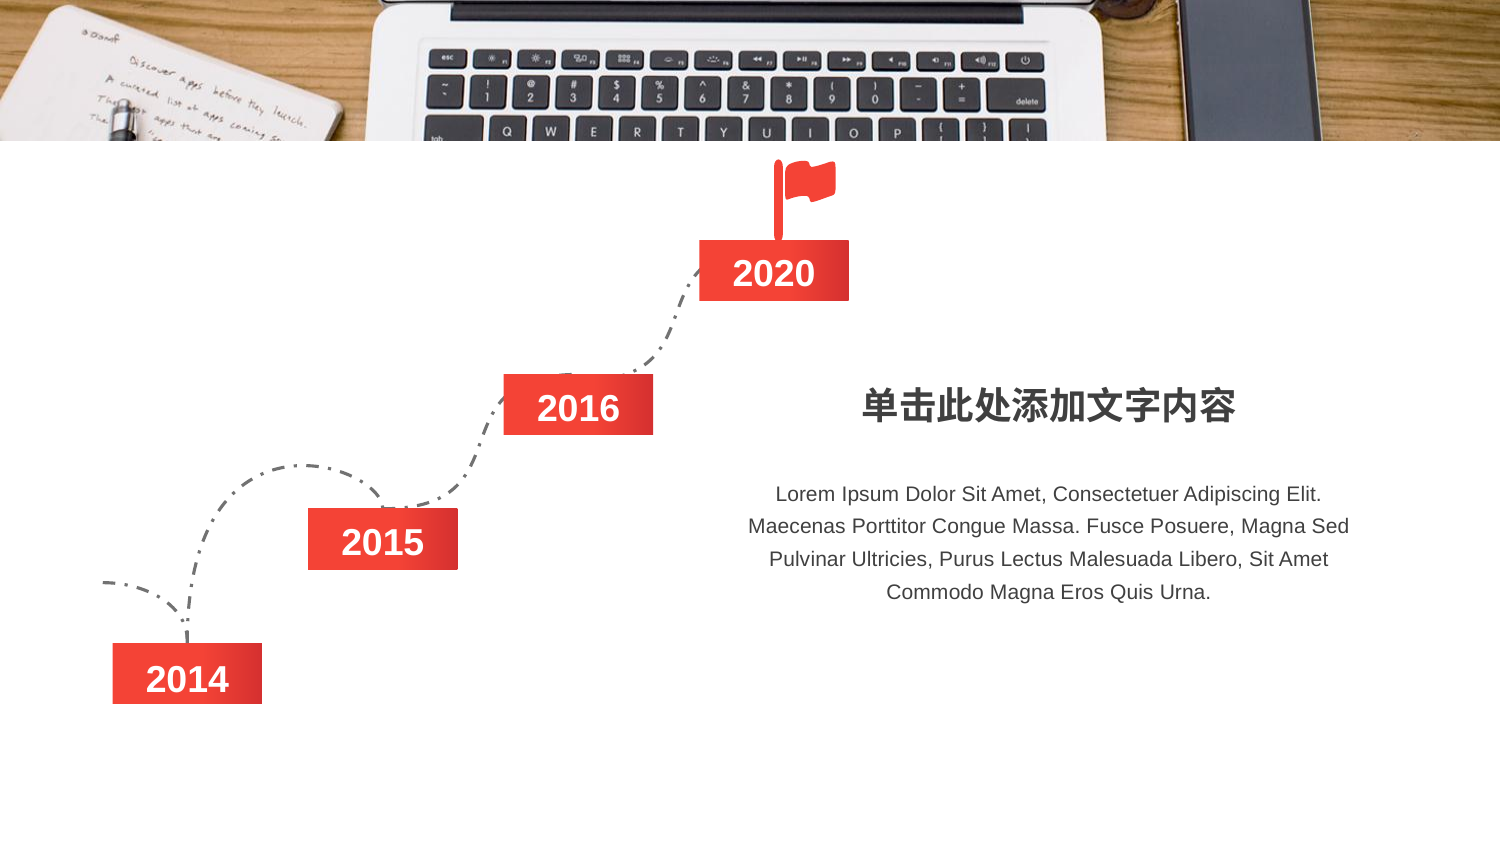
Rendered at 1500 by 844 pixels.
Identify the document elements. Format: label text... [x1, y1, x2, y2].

text_box Lorem Ipsum Dolor Sit Amet, Consectetuer Adipiscing Elit. Maecenas Porttitor Congue Massa. Fusce Posuere, Magna Sed Pulvinar Ultricies, Purus Lectus Malesuada Libero, Sit Amet Commodo Magna Eros Quis Urna. [849, 465, 1371, 612]
picture [0, 0, 1500, 141]
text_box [18, 159, 849, 709]
text_box 单击此处添加文字内容 [849, 374, 1279, 435]
